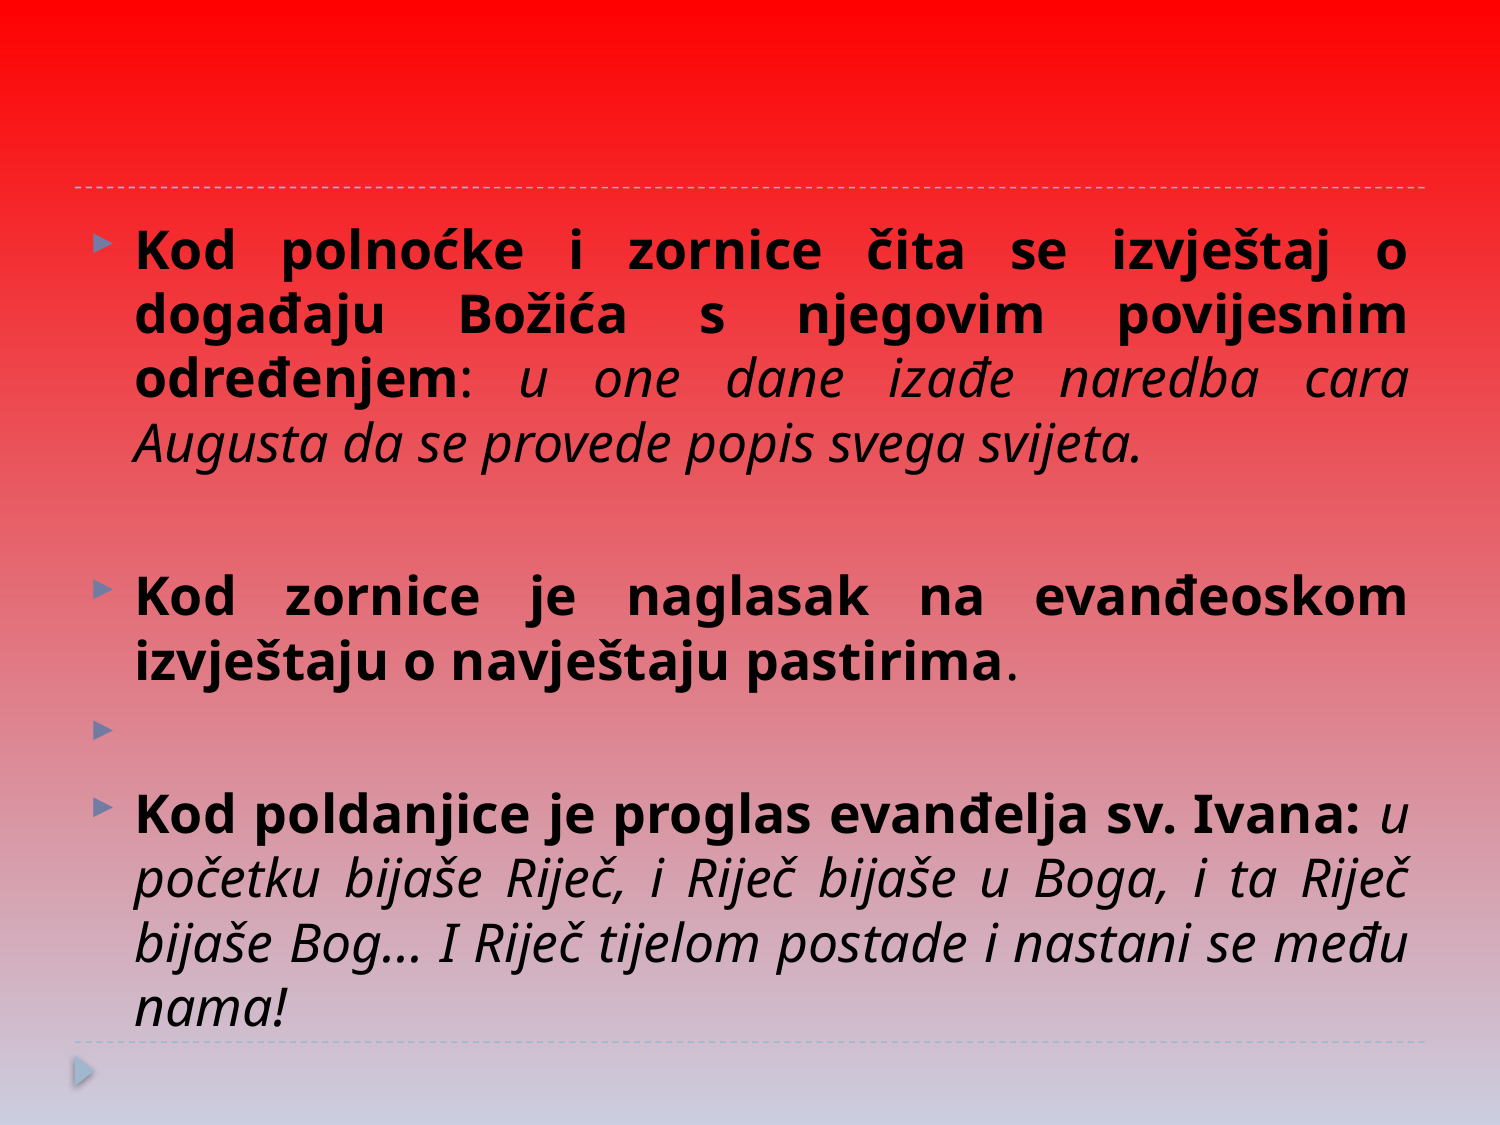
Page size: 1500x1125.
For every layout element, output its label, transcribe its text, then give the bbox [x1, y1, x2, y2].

list Kod polnoćke i zornice čita se izvještaj o događaju Božića s njegovim povijesnim određenjem: u one dane izađe naredba cara Augusta da se provede popis svega svijeta. Kod zornice je naglasak na evanđeoskom izvještaju o navještaju pastirima. Kod poldanjice je proglas evanđelja sv. Ivana: u početku bijaše Riječ, i Riječ bijaše u Boga, i ta Riječ bijaše Bog... I Riječ tijelom postade i nastani se među nama! [75, 208, 1425, 1047]
